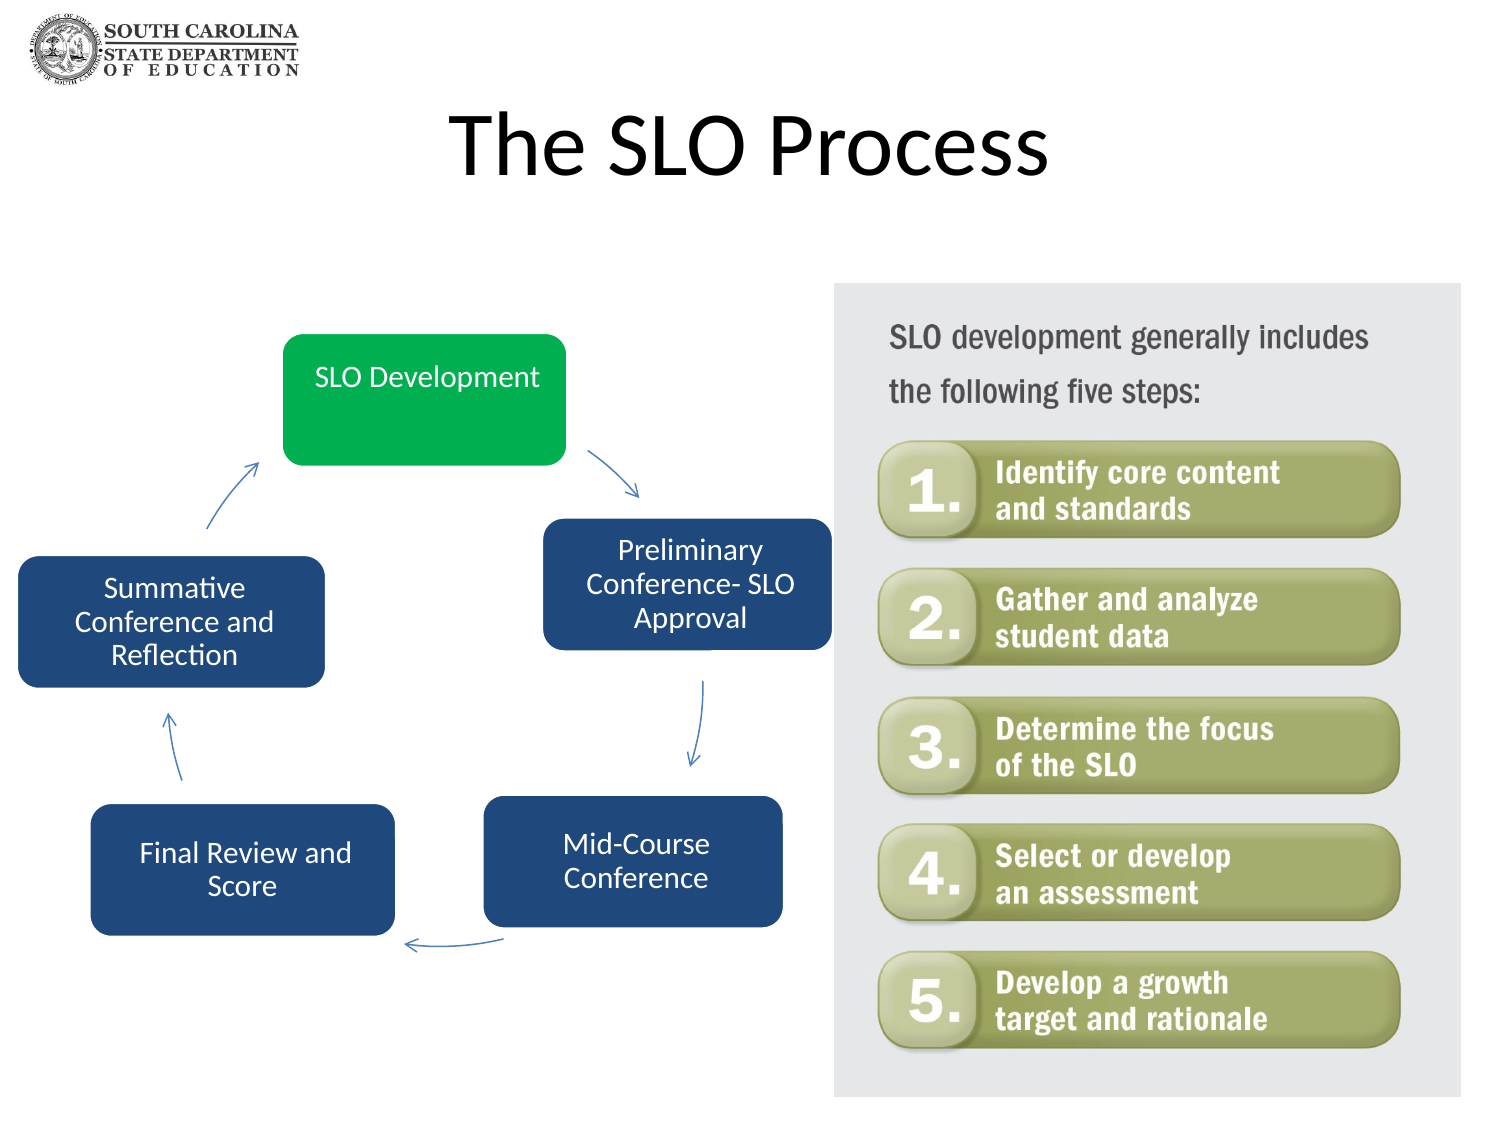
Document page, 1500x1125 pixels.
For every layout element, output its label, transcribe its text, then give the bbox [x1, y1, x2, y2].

title The SLO Process [75, 45, 1425, 233]
picture [834, 283, 1461, 1097]
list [62, 249, 788, 1051]
picture [24, 12, 313, 90]
